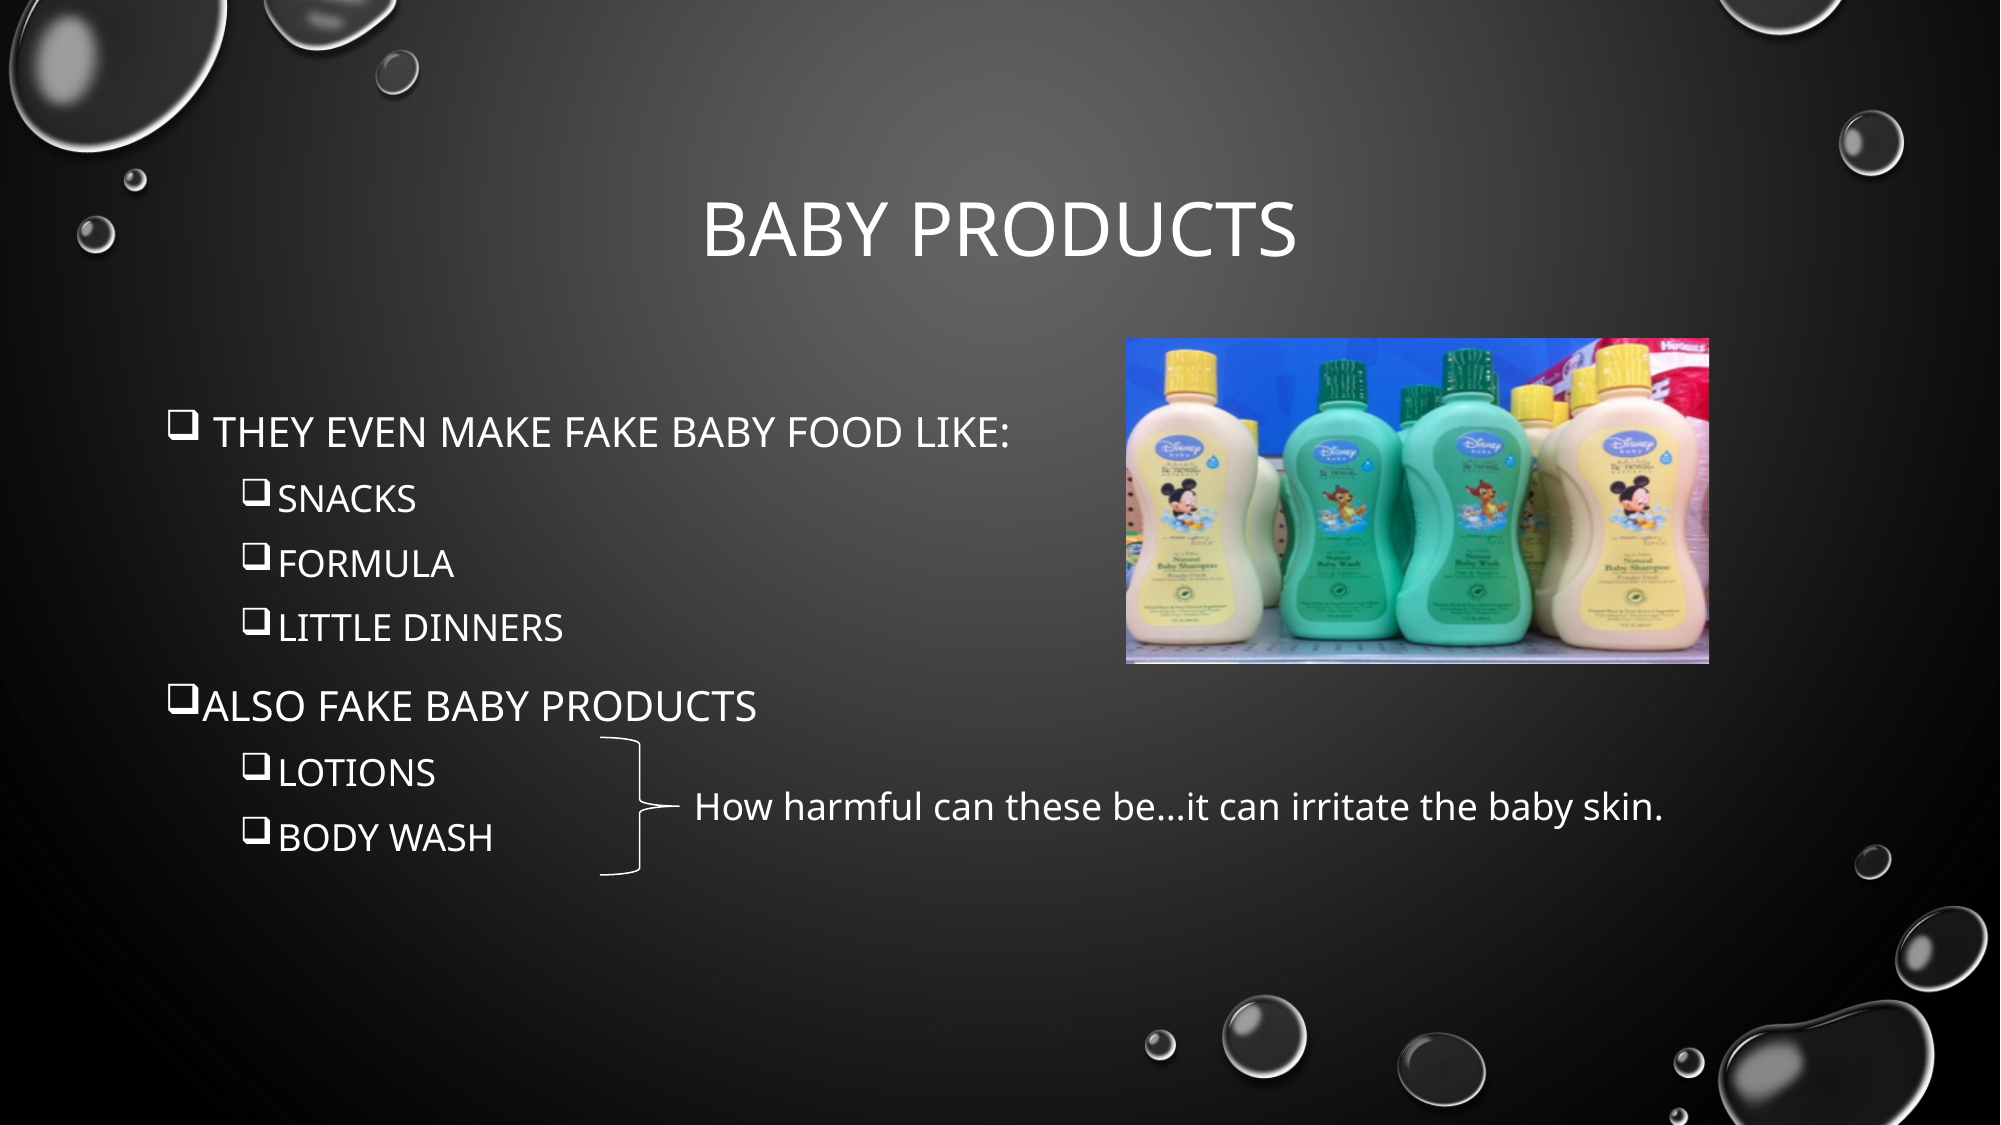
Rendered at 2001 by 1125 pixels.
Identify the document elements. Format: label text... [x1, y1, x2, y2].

title baby products [149, 101, 1851, 364]
text_box [599, 736, 679, 876]
list They even make fake baby food like: Snacks Formula Little dinners Also fake baby products Lotions Body wash [149, 388, 1850, 950]
picture [0, 0, 2000, 1125]
text_box How harmful can these be…it can irritate the baby skin. [679, 775, 1680, 836]
